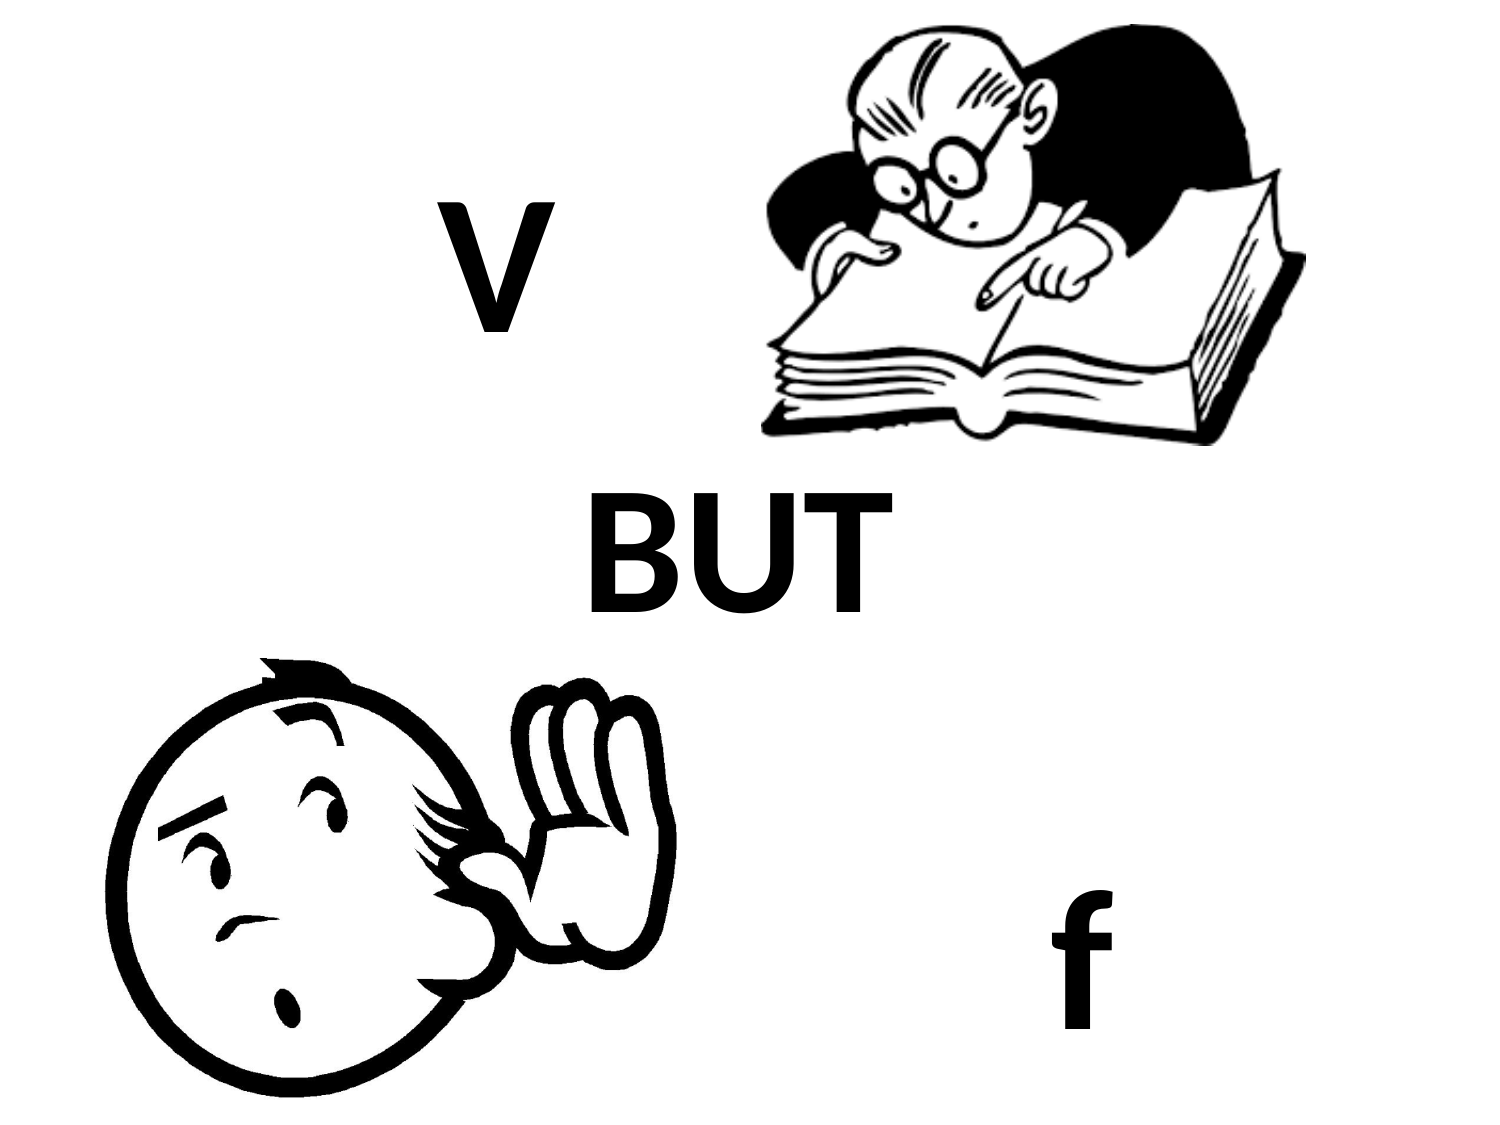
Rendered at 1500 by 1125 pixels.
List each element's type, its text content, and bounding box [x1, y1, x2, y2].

text_box f [1035, 822, 1129, 1078]
picture [99, 658, 685, 1104]
text_box BUT [566, 422, 910, 657]
picture [761, 23, 1306, 447]
text_box V [422, 124, 572, 380]
